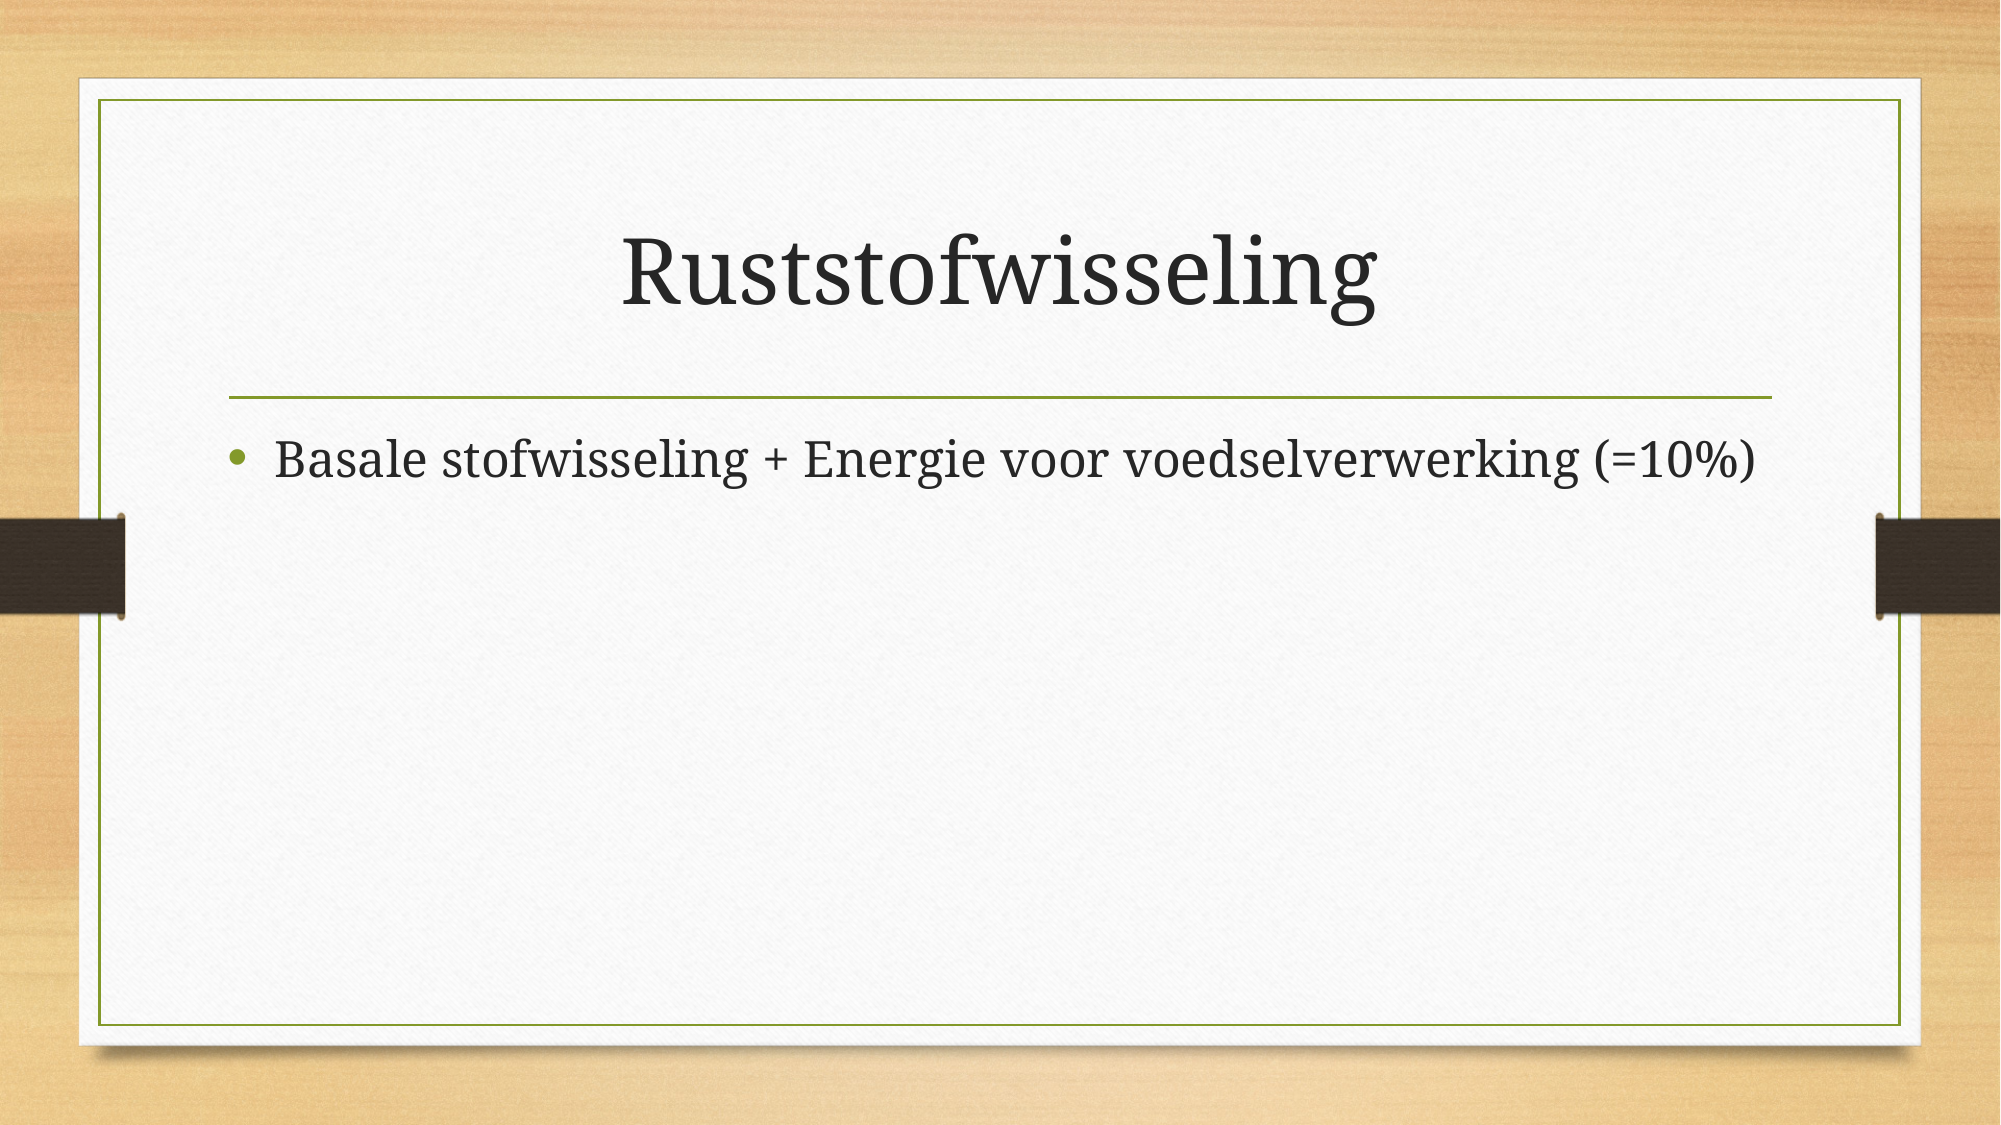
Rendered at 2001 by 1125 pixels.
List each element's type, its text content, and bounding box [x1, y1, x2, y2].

list Basale stofwisseling + Energie voor voedselverwerking (=10%) [212, 419, 1788, 964]
picture [0, 0, 2001, 1125]
title Ruststofwisseling [212, 161, 1788, 375]
